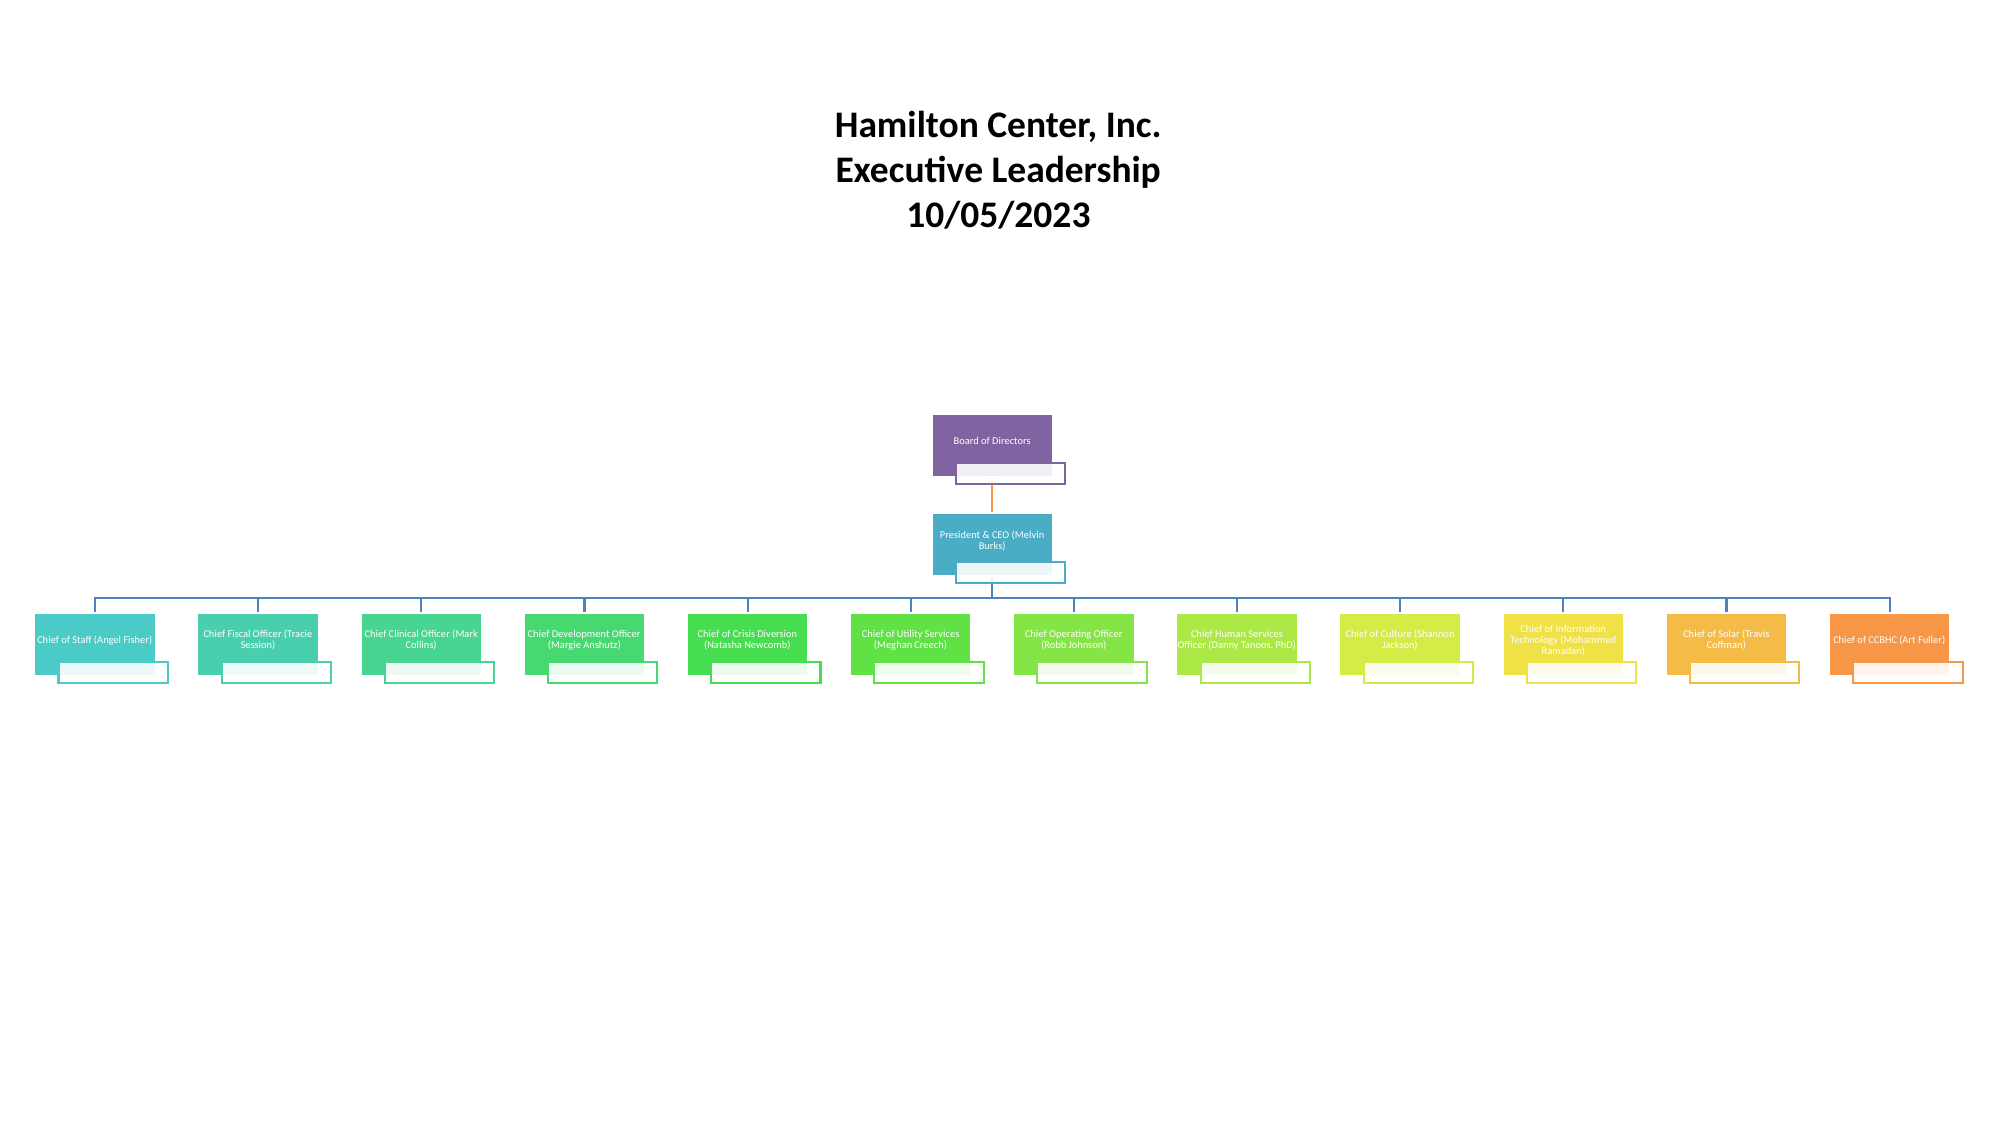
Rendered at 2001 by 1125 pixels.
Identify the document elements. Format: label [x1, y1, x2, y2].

text_box [15, 0, 1982, 1097]
